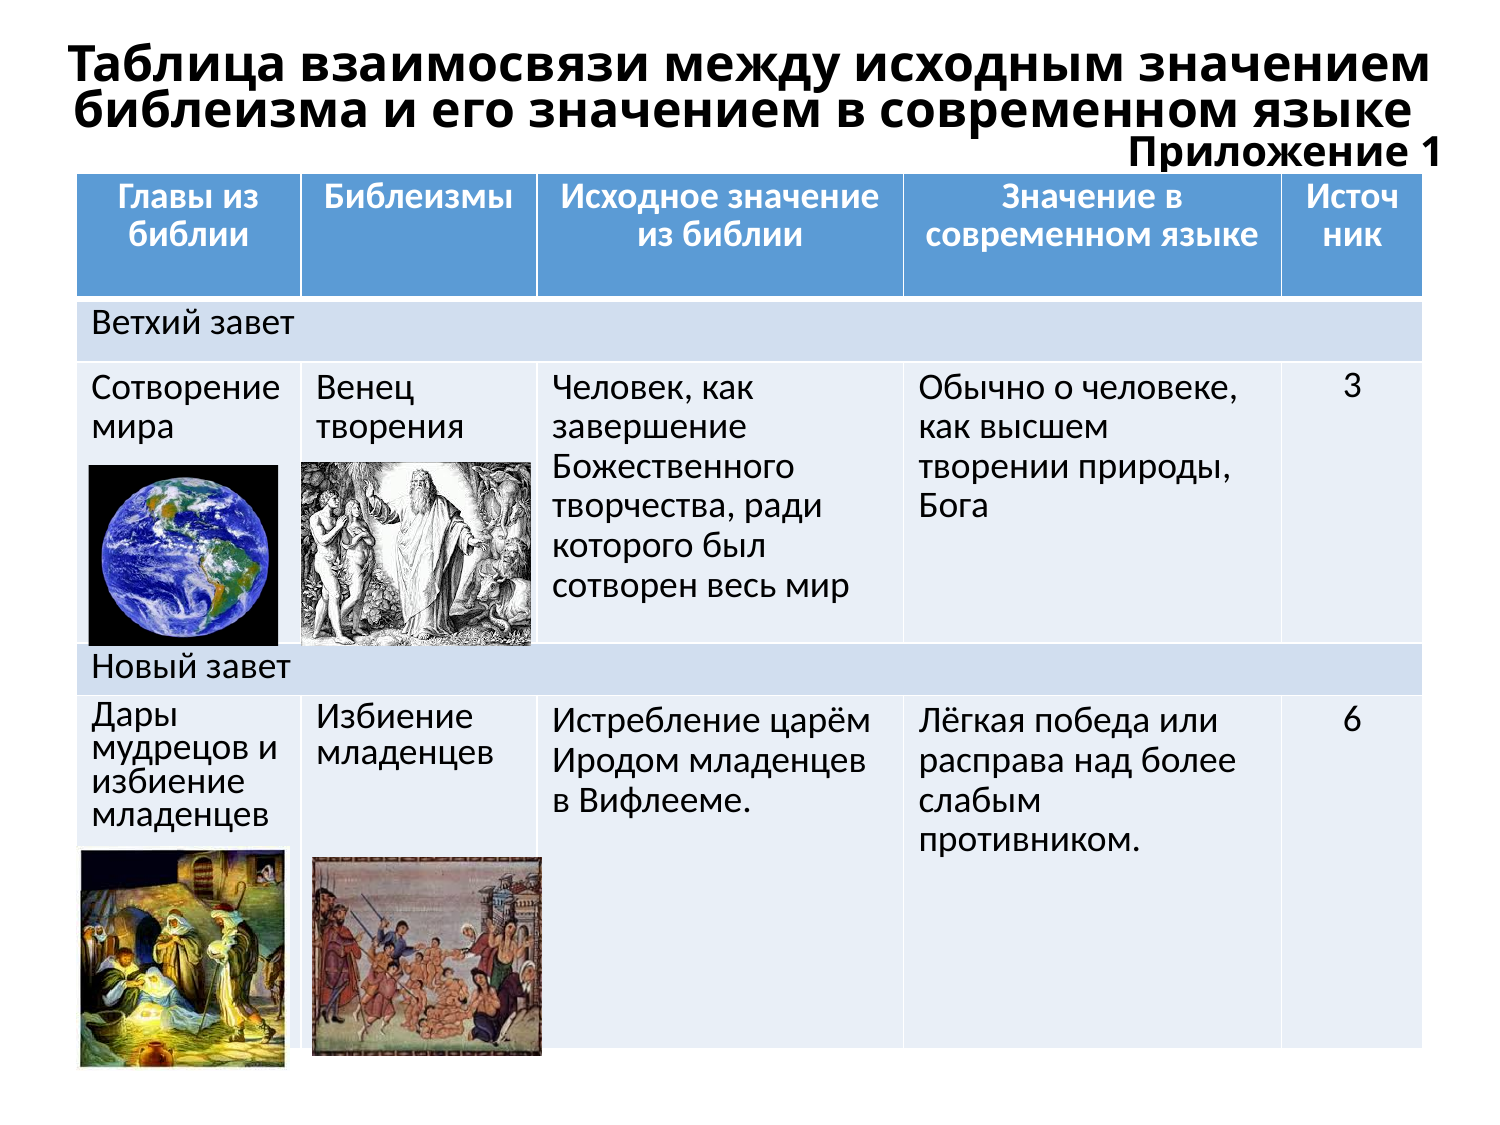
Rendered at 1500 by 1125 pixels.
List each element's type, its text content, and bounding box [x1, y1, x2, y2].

picture [301, 462, 531, 646]
table_header Главы из библии [77, 174, 300, 296]
table_cell Истребление царём Иродом младенцев в Вифлееме. [538, 696, 903, 1048]
table_cell Новый завет [77, 644, 1422, 695]
table_cell 6 [1282, 696, 1422, 1048]
picture [88, 465, 279, 646]
table_cell Венец творения [302, 363, 536, 642]
table_cell Обычно о человеке, как высшем творении природы, Бога [904, 363, 1281, 642]
table_cell Дары мудрецов и избиение младенцев [77, 696, 300, 1048]
table_header Исходное значение из библии [538, 174, 903, 296]
table_header Значение в современном языке [904, 174, 1281, 296]
picture [312, 857, 542, 1056]
table_header Библеизмы [302, 174, 536, 296]
table_cell Ветхий завет [77, 302, 1422, 361]
table_cell 3 [1282, 363, 1422, 642]
table_cell Человек, как завершение Божественного творчества, ради которого был сотворен весь мир [538, 363, 903, 642]
table_cell Сотворение мира [77, 363, 300, 642]
picture [76, 846, 290, 1071]
text_box Таблица взаимосвязи между исходным значением библеизма и его значением в современном языке Приложение 1 [41, 37, 1459, 150]
table_cell Избиение младенцев [302, 696, 536, 1048]
table_header Источник [1282, 174, 1422, 296]
table_cell Лёгкая победа или расправа над более слабым противником. [904, 696, 1281, 1048]
